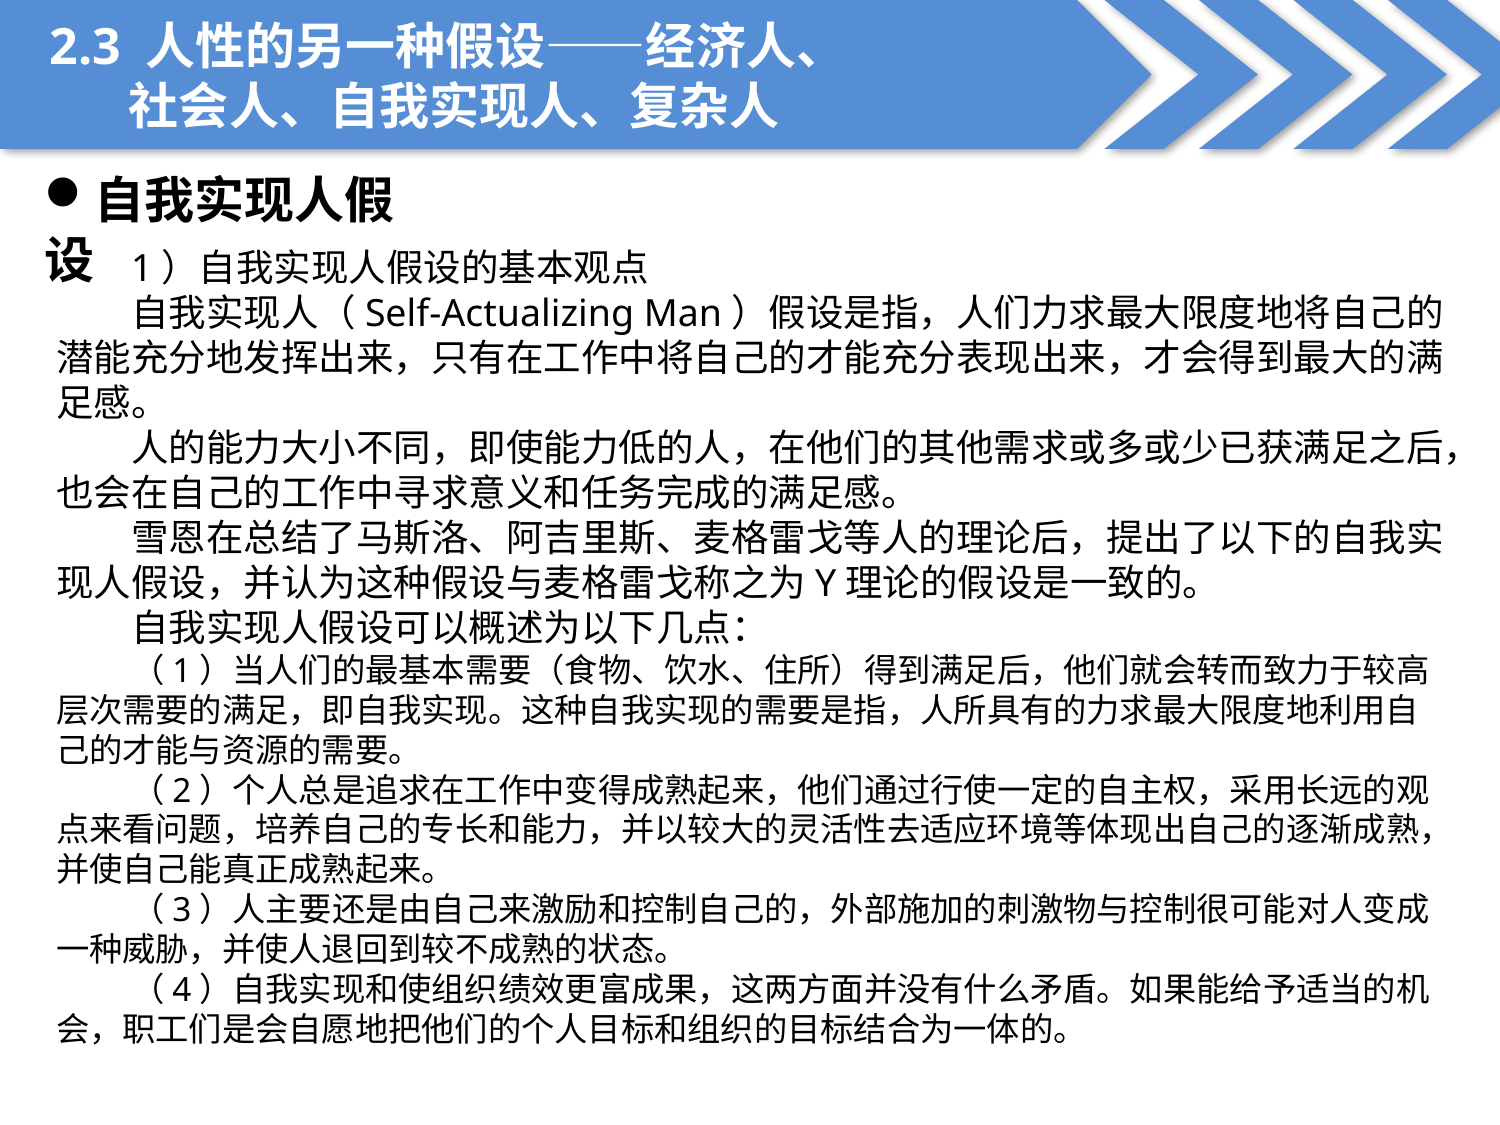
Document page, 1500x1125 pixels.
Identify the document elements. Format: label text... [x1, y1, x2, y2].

text_box 2.3 人性的另一种假设——经济人、 社会人、自我实现人、复杂人 [34, 7, 861, 142]
text_box 1）自我实现人假设的基本观点 自我实现人（Self-Actualizing Man）假设是指，人们力求最大限度地将自己的潜能充分地发挥出来，只有在工作中将自己的才能充分表现出来，才会得到最大的满足感。 人的能力大小不同，即使能力低的人，在他们的其他需求或多或少已获满足之后，也会在自己的工作中寻求意义和任务完成的满足感。 雪恩在总结了马斯洛、阿吉里斯、麦格雷戈等人的理论后，提出了以下的自我实现人假设，并认为这种假设与麦格雷戈称之为Y理论的假设是一致的。 自我实现人假设可以概述为以下几点： （1）当人们的最基本需要（食物、饮水、住所）得到满足后，他们就会转而致力于较高层次需要的满足，即自我实现。这种自我实现的需要是指，人所具有的力求最大限度地利用自己的才能与资源的需要。 （2）个人总是追求在工作中变得成熟起来，他们通过行使一定的自主权，采用长远的观点来看问题，培养自己的专长和能力，并以较大的灵活性去适应环境等体现出自己的逐渐成熟，并使自己能真正成熟起来。 （3）人主要还是由自己来激励和控制自己的，外部施加的刺激物与控制很可能对人变成一种威胁，并使人退回到较不成熟的状态。 （4）自我实现和使组织绩效更富成果，这两方面并没有什么矛盾。如果能给予适当的机会，职工们是会自愿地把他们的个人目标和组织的目标结合为一体的。 [41, 236, 1459, 1056]
text_box 自我实现人假设 [29, 160, 455, 296]
